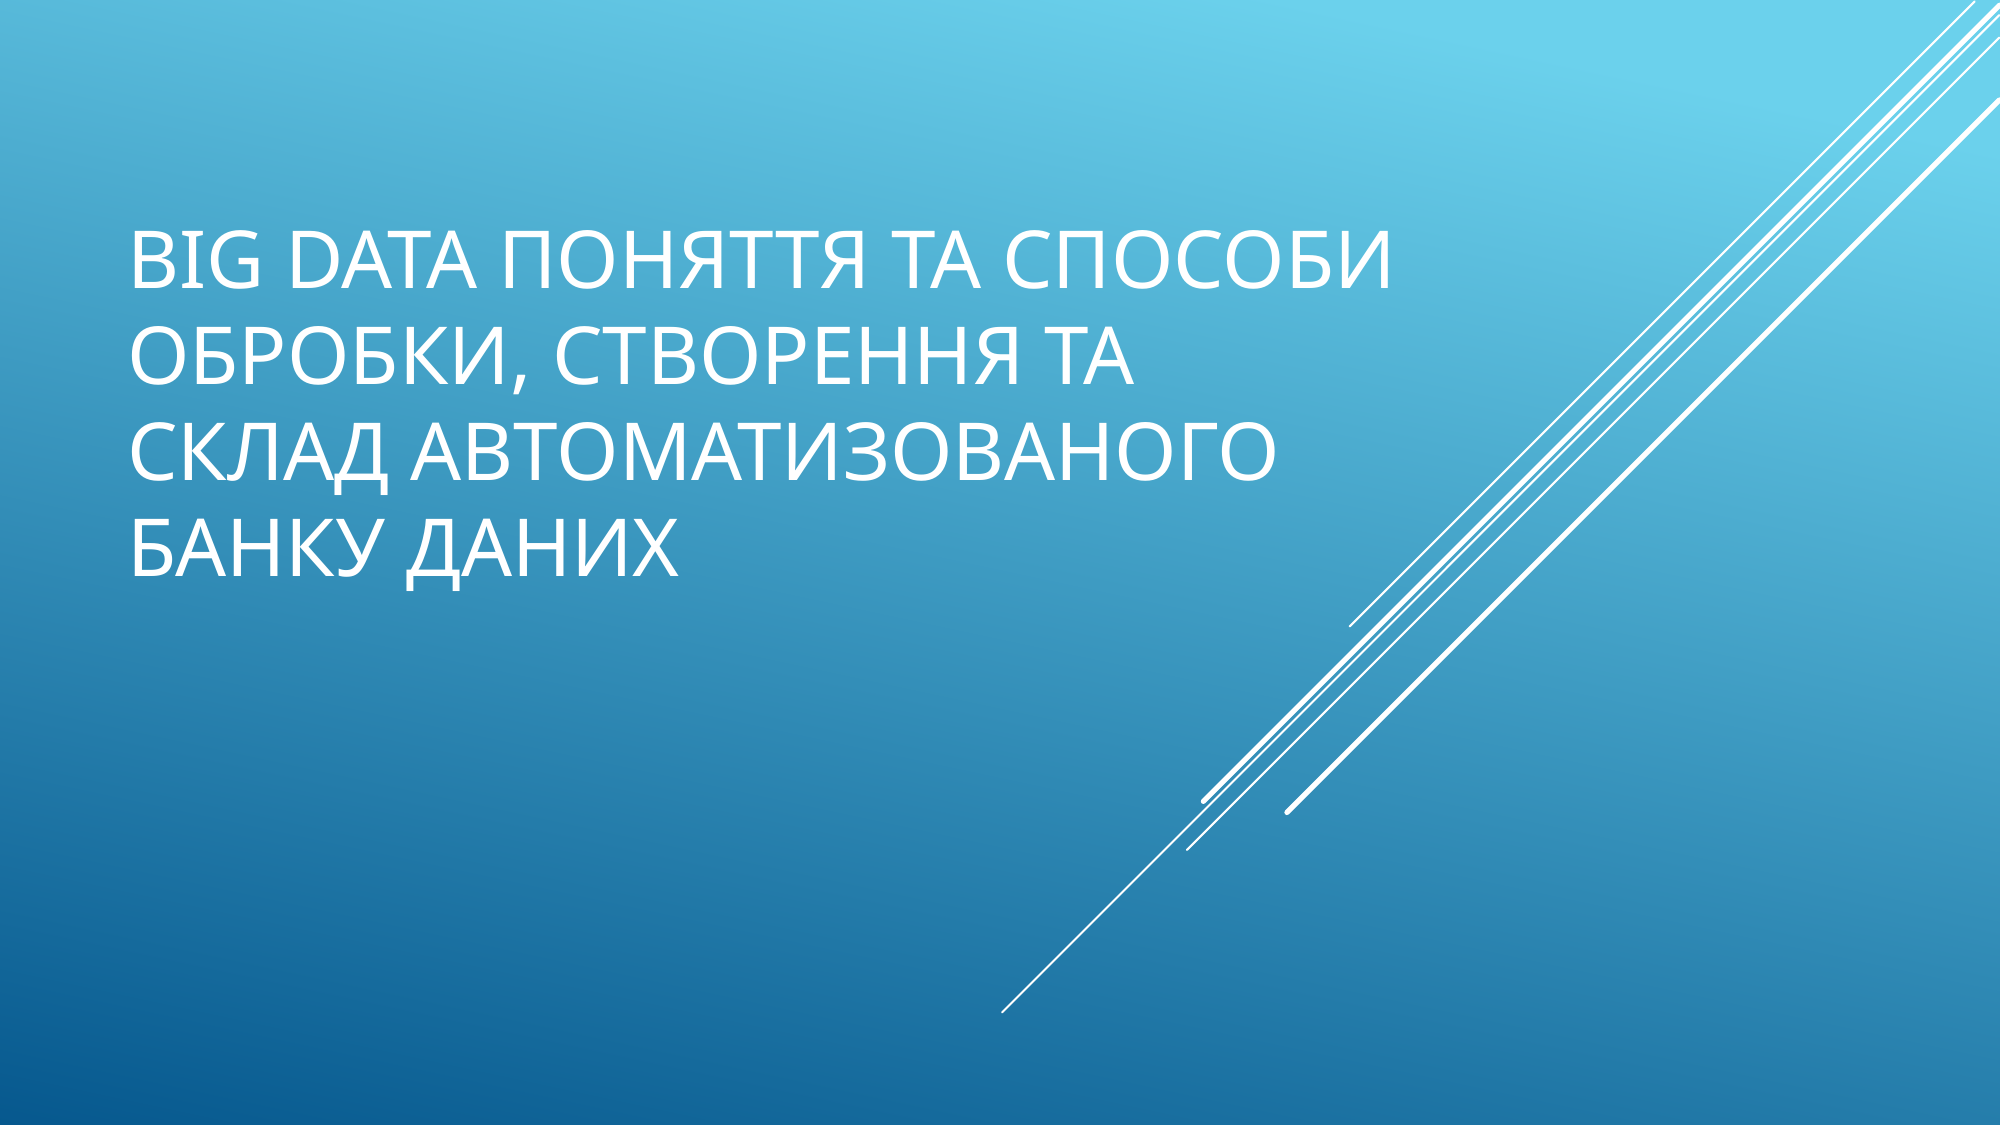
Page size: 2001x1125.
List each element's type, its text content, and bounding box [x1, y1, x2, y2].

title Big data поняття та способи обробки, створення та склад автоматизованого банку даних [112, 112, 1425, 600]
